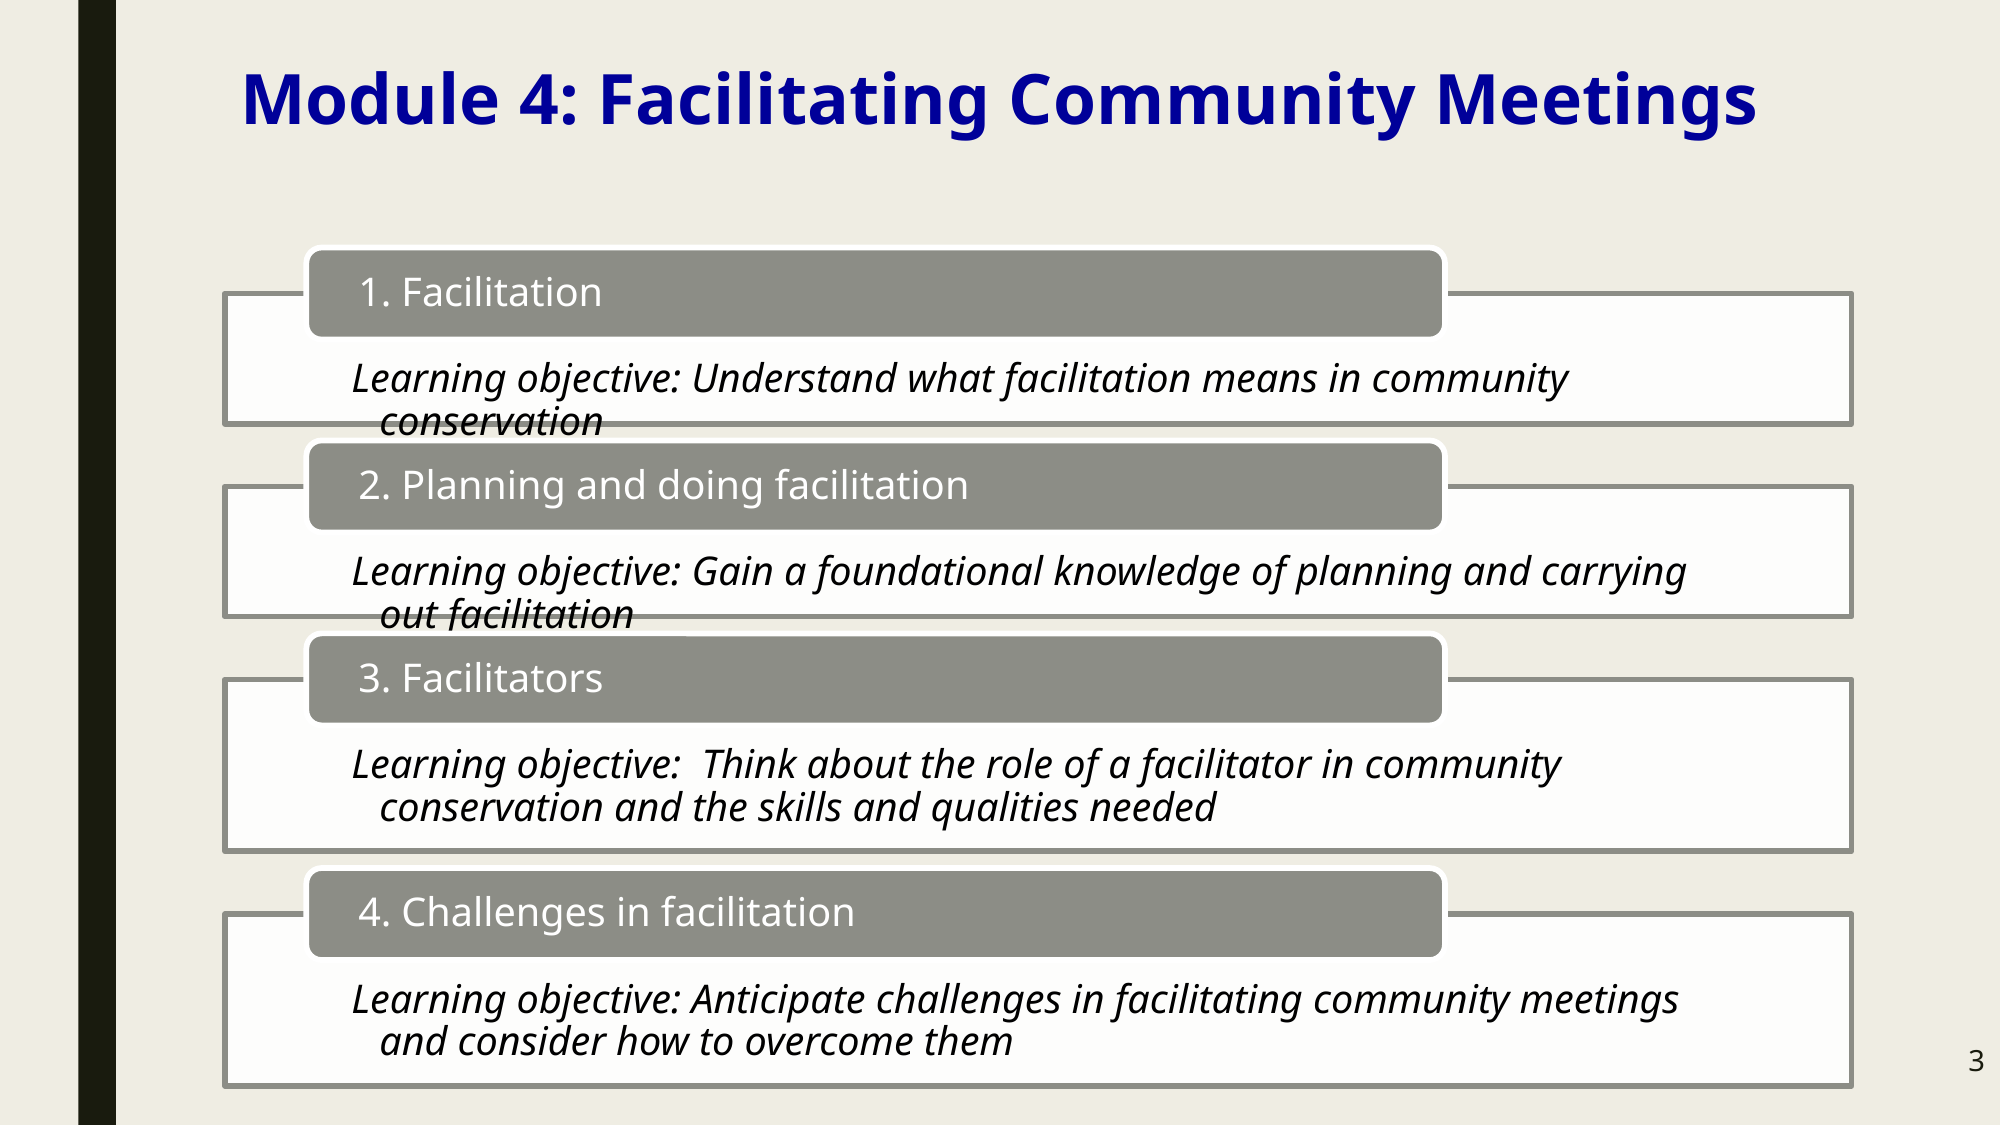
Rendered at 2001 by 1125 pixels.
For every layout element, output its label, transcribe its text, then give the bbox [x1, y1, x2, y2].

slide_number 3 [1851, 999, 2000, 1125]
title Module 4: Facilitating Community Meetings [225, 57, 1800, 193]
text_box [224, 236, 1852, 1098]
